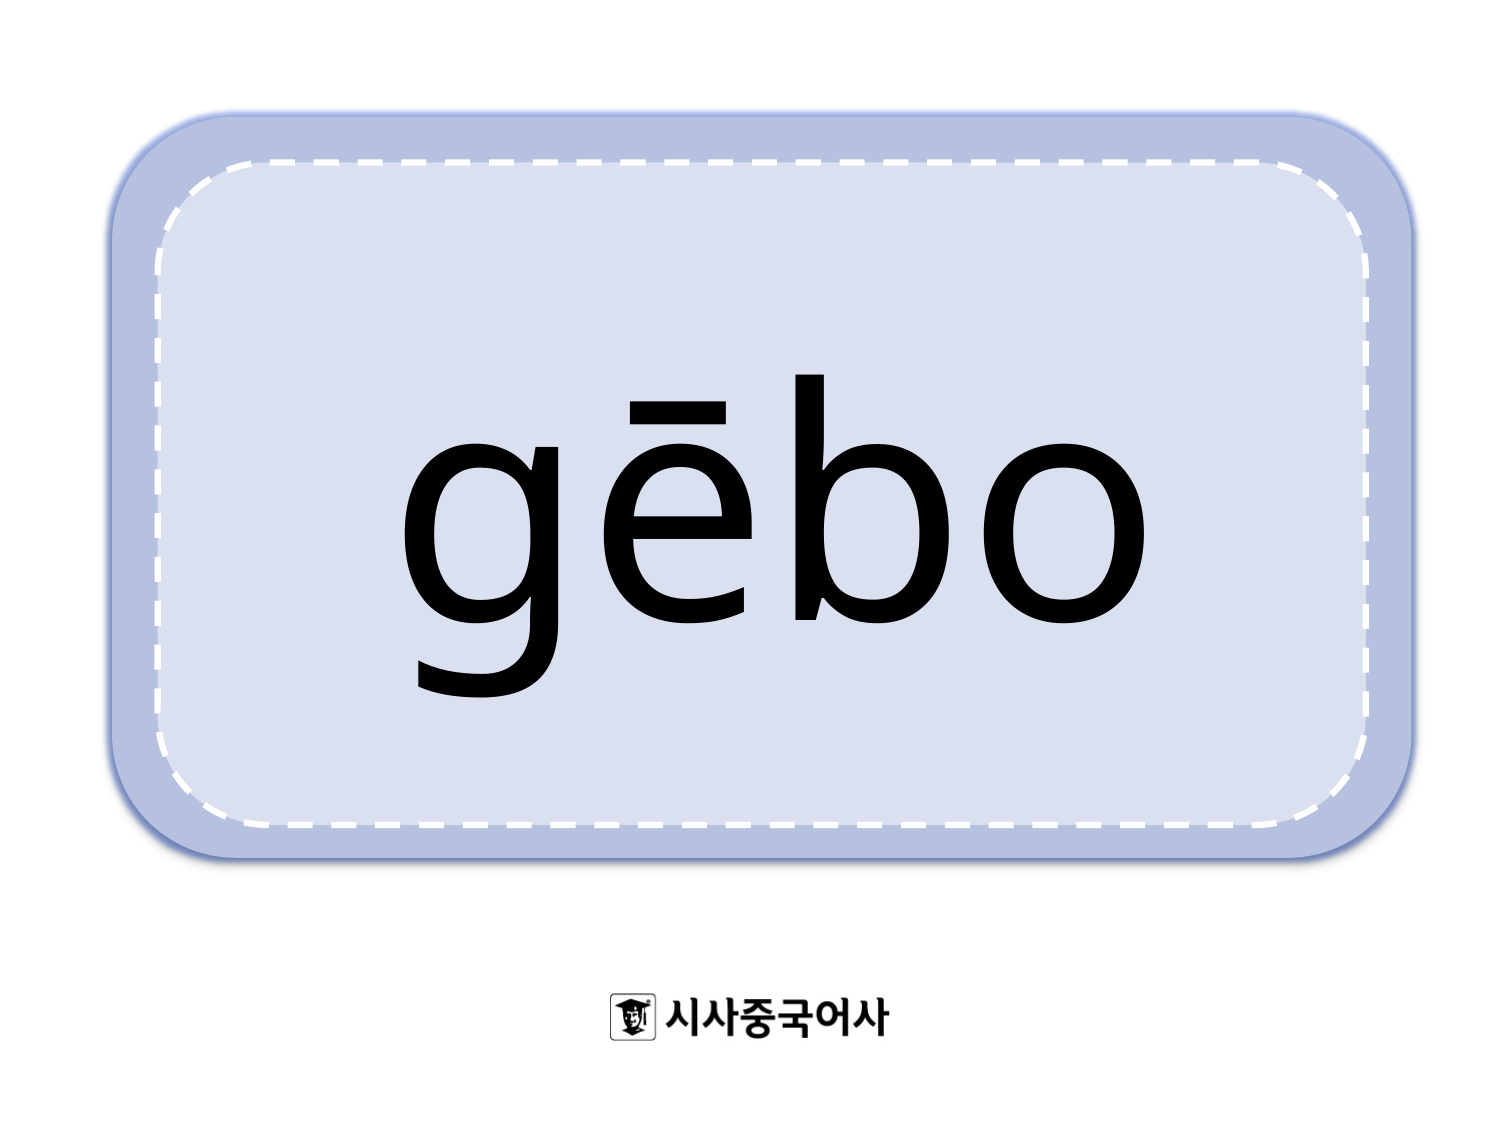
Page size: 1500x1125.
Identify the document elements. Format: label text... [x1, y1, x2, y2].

picture [602, 987, 898, 1047]
text_box gēbo [171, 159, 1380, 823]
